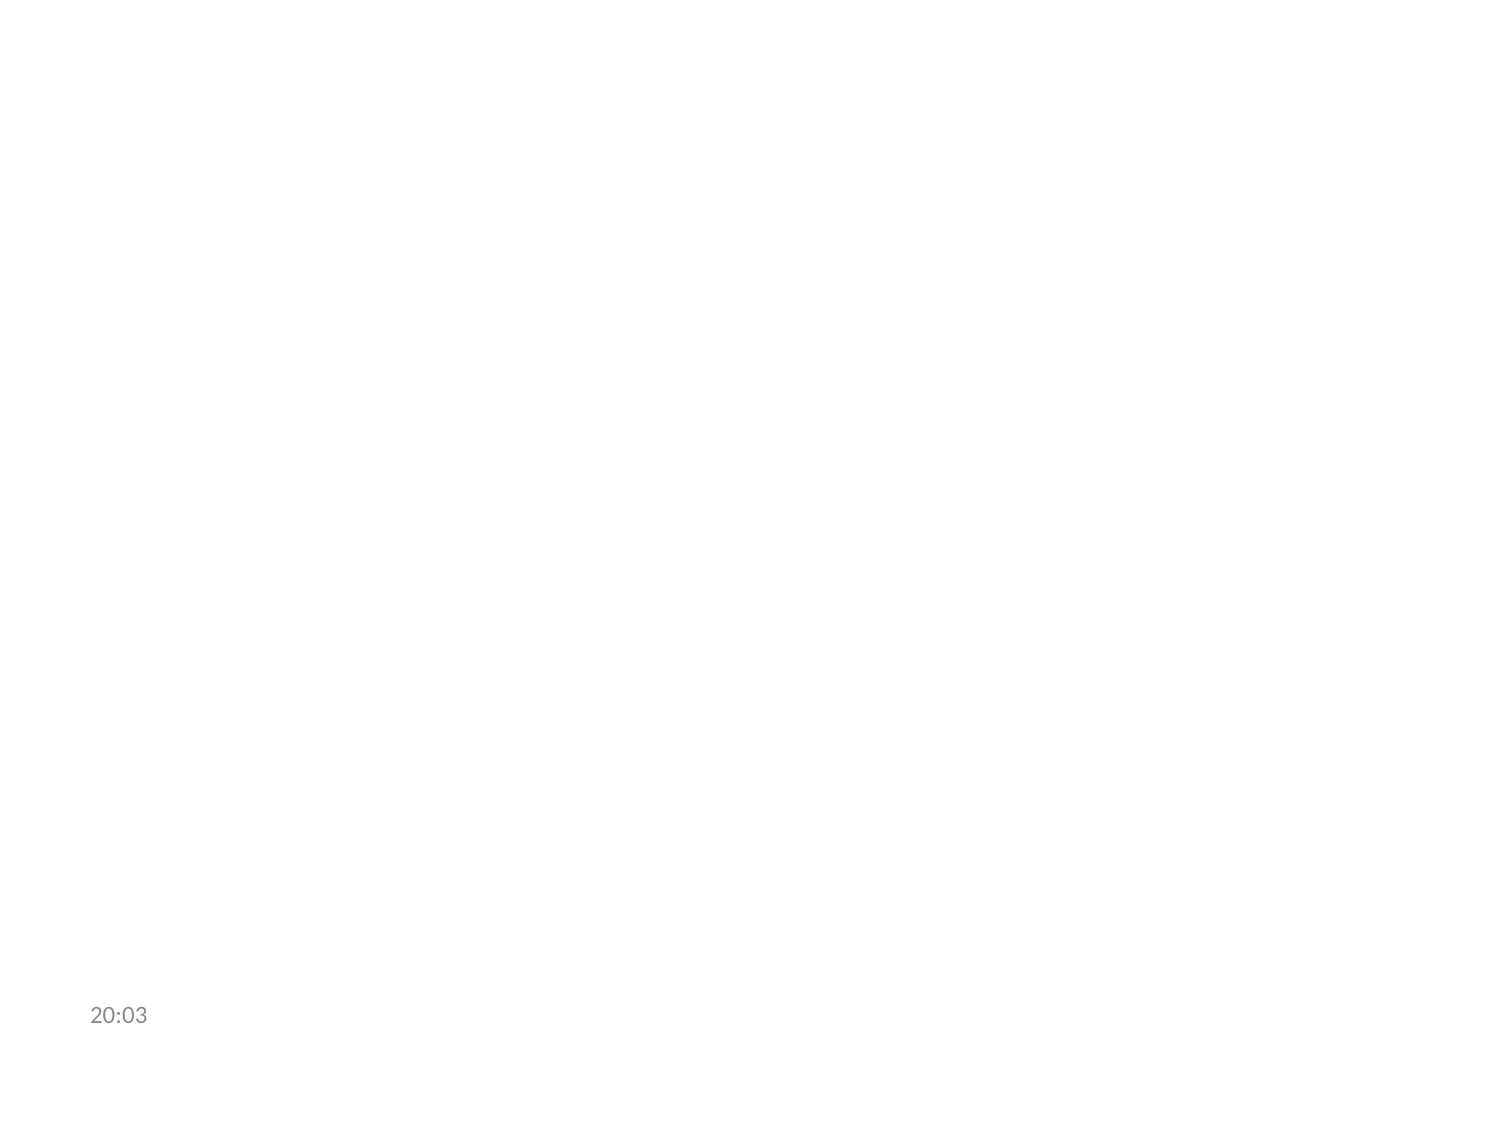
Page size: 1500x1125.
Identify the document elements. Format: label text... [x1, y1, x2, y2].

text_box 15:35 [75, 983, 425, 1044]
